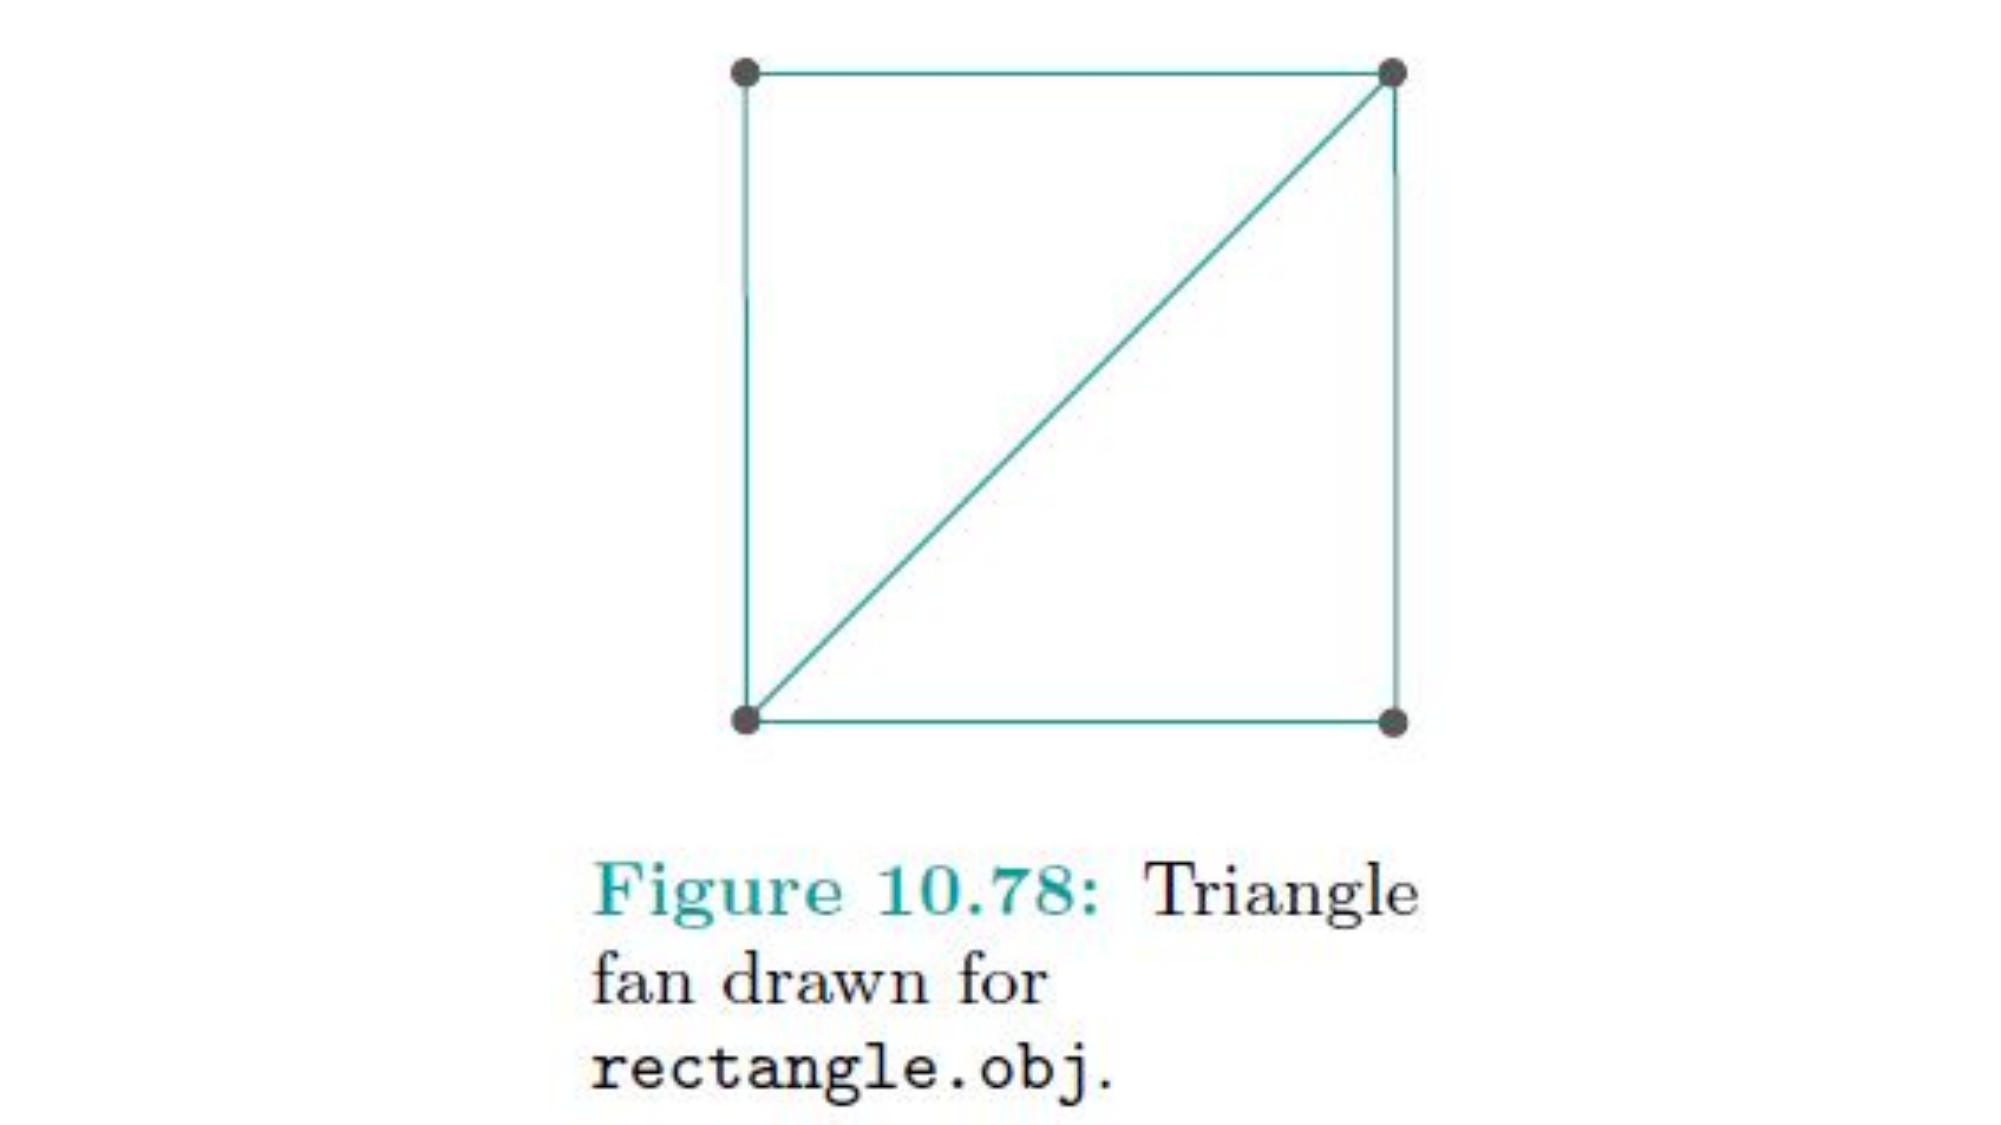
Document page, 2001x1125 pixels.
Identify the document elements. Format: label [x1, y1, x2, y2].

picture [548, 0, 1452, 1125]
